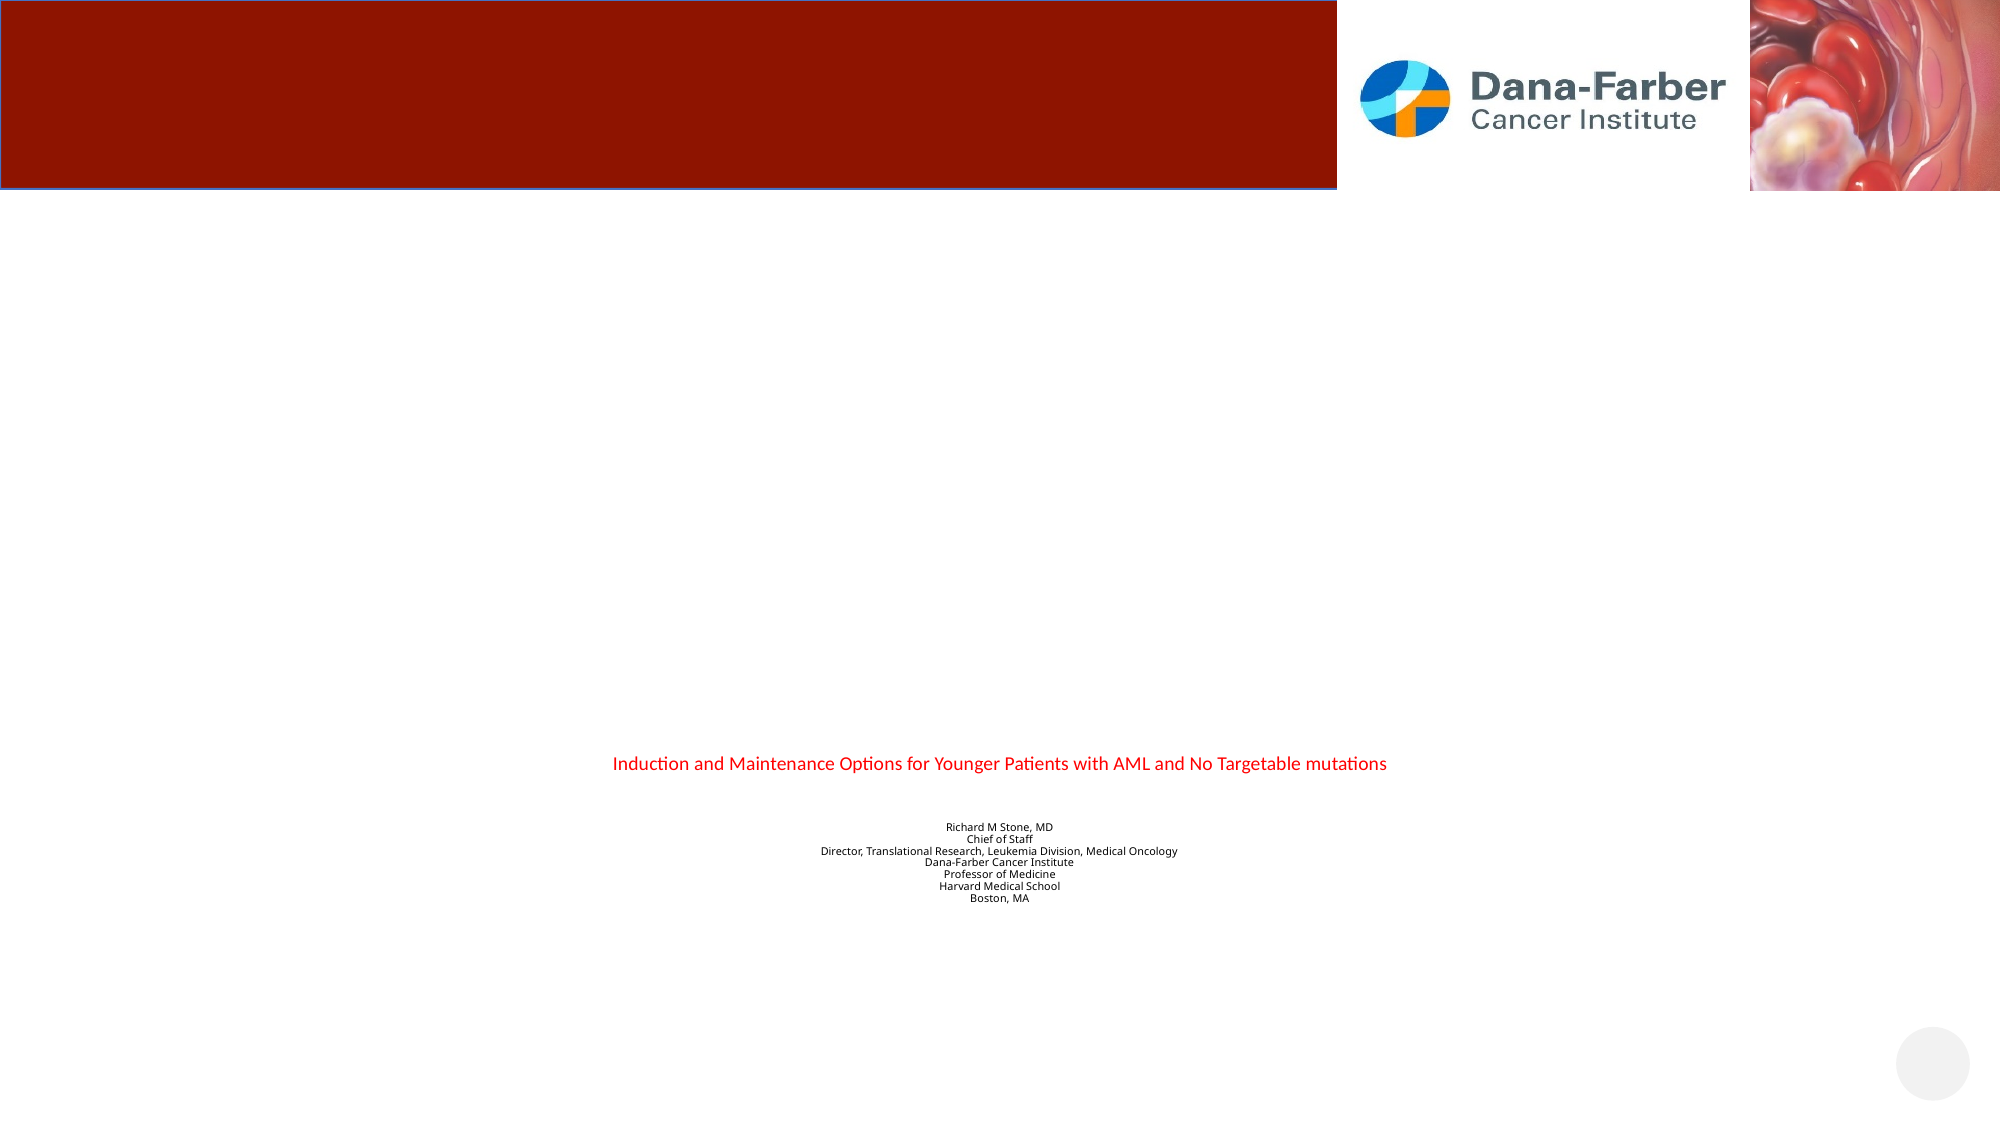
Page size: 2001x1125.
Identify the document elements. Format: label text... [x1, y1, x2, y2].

subtitle [249, 590, 1750, 863]
title Induction and Maintenance Options for Younger Patients with AML and No Targetable mutations Richard M Stone, MD Chief of Staff Director, Translational Research, Leukemia Division, Medical Oncology Dana-Farber Cancer Institute Professor of Medicine Harvard Medical School Boston, MA [331, 863, 1669, 925]
picture [1337, 0, 2000, 200]
